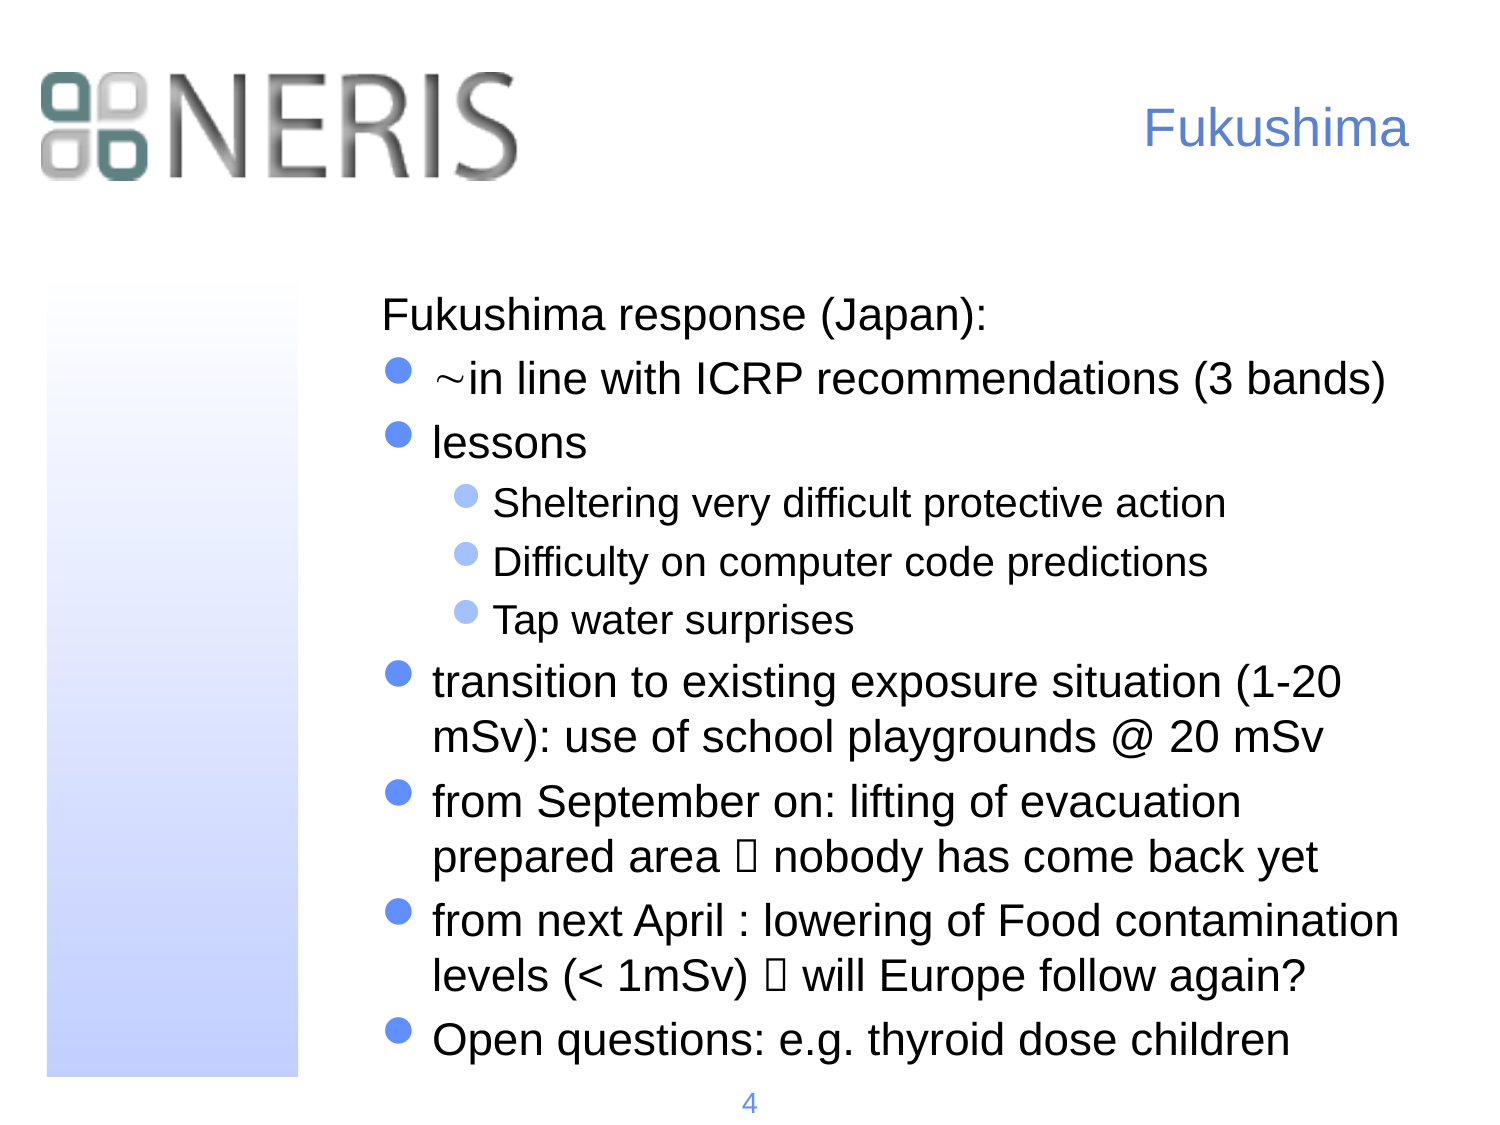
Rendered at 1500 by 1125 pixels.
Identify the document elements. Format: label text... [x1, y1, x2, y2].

picture [41, 71, 530, 181]
list Fukushima response (Japan): in line with ICRP recommendations (3 bands) lessons Sheltering very difficult protective action Difficulty on computer code predictions Tap water surprises transition to existing exposure situation (1-20 mSv): use of school playgrounds @ 20 mSv from September on: lifting of evacuation prepared area  nobody has come back yet from next April : lowering of Food contamination levels (< 1mSv)  will Europe follow again? Open questions: e.g. thyroid dose children [367, 277, 1451, 1063]
slide_number 4 [0, 1076, 1500, 1124]
text_box [2, 0, 548, 238]
title Fukushima [548, 45, 1425, 233]
